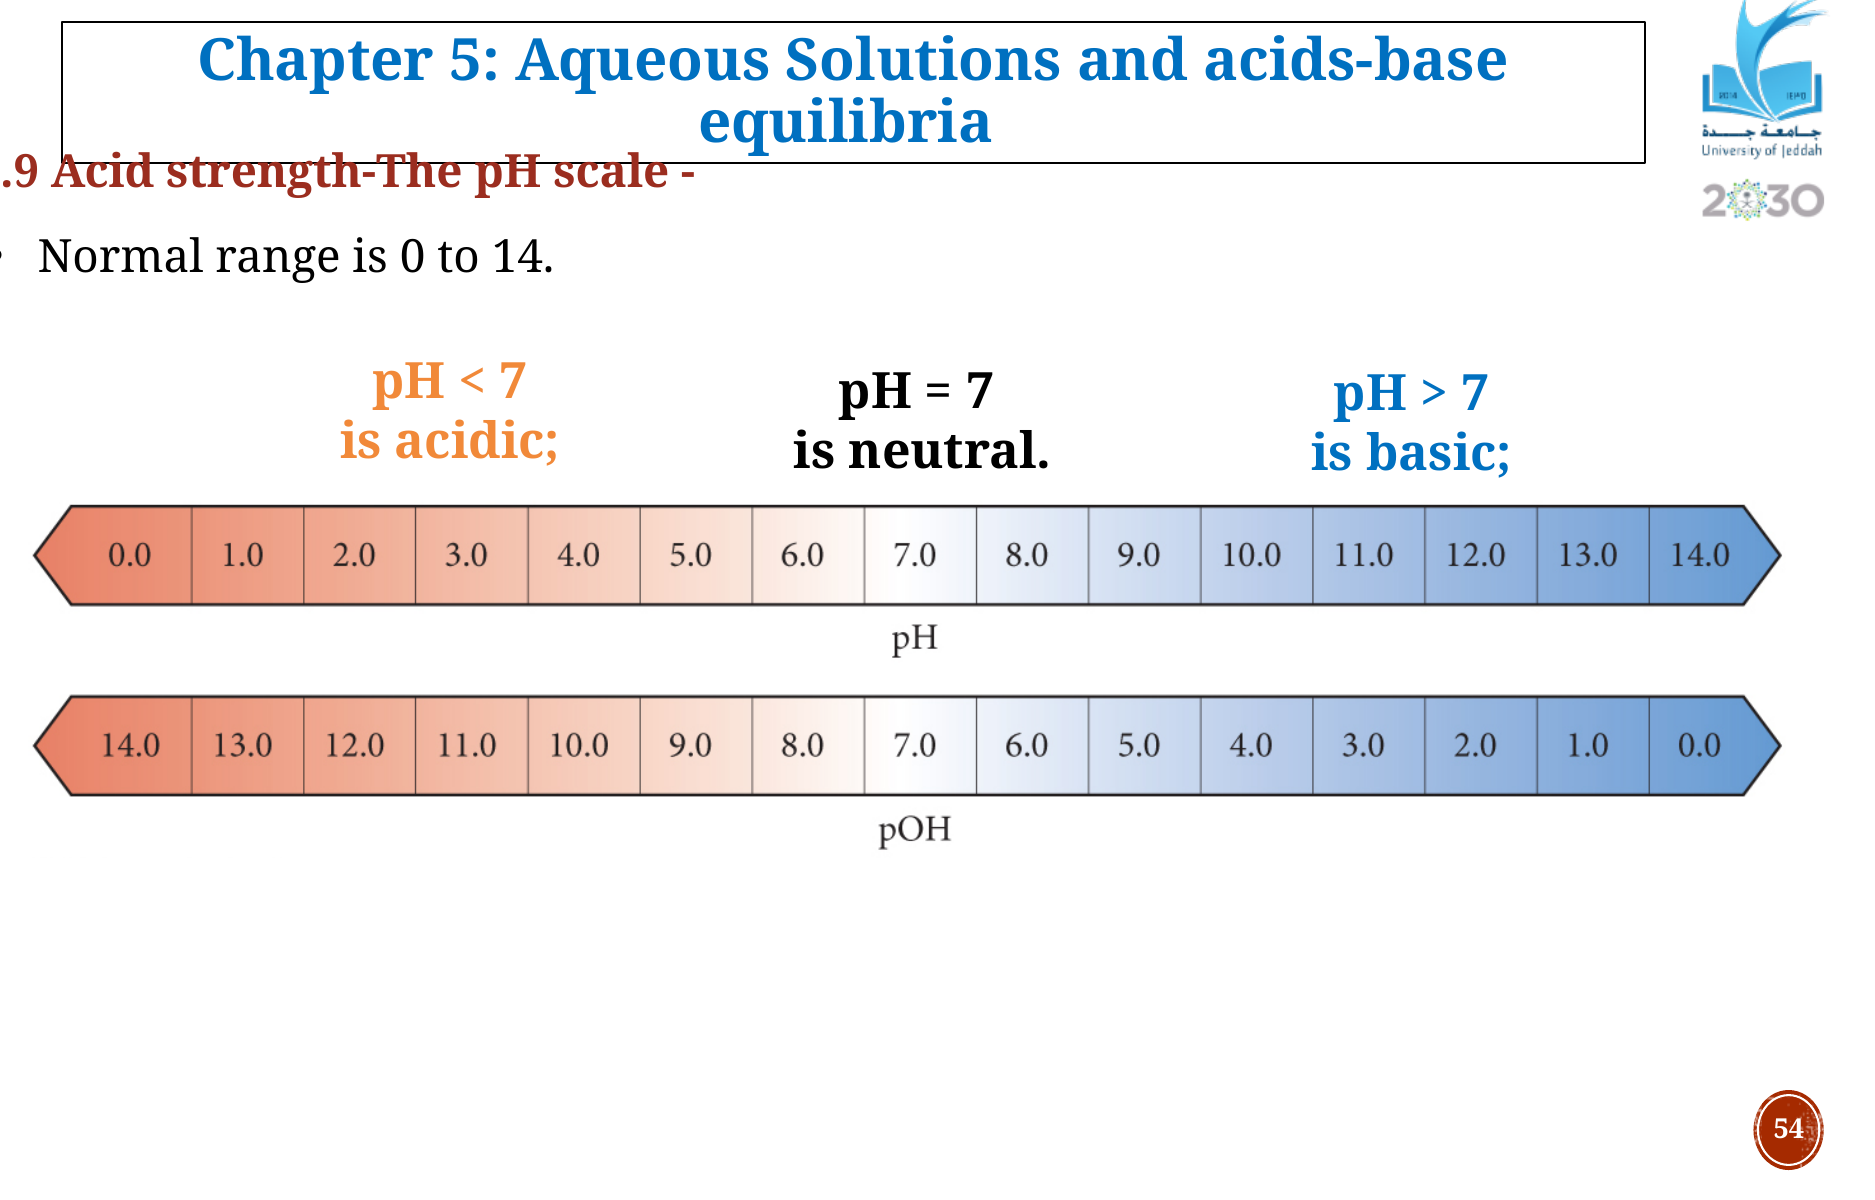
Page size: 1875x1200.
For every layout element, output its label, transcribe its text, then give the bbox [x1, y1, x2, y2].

text_box Normal range is 0 to 14. [0, 219, 1018, 290]
text_box 5.9 Acid strength-The pH scale - [0, 134, 723, 205]
slide_number 54 [1739, 1097, 1838, 1162]
text_box pH > 7 is basic; [1296, 353, 1540, 488]
text_box pH < 7 is acidic; [325, 340, 589, 476]
picture [1681, 0, 1846, 227]
text_box pH = 7 is neutral. [779, 350, 1067, 486]
text_box Chapter 5: Aqueous Solutions and acids-base equilibria [61, 21, 1646, 164]
text_box Acid and Base Strength [137, 0, 1681, 129]
picture [19, 492, 1795, 857]
